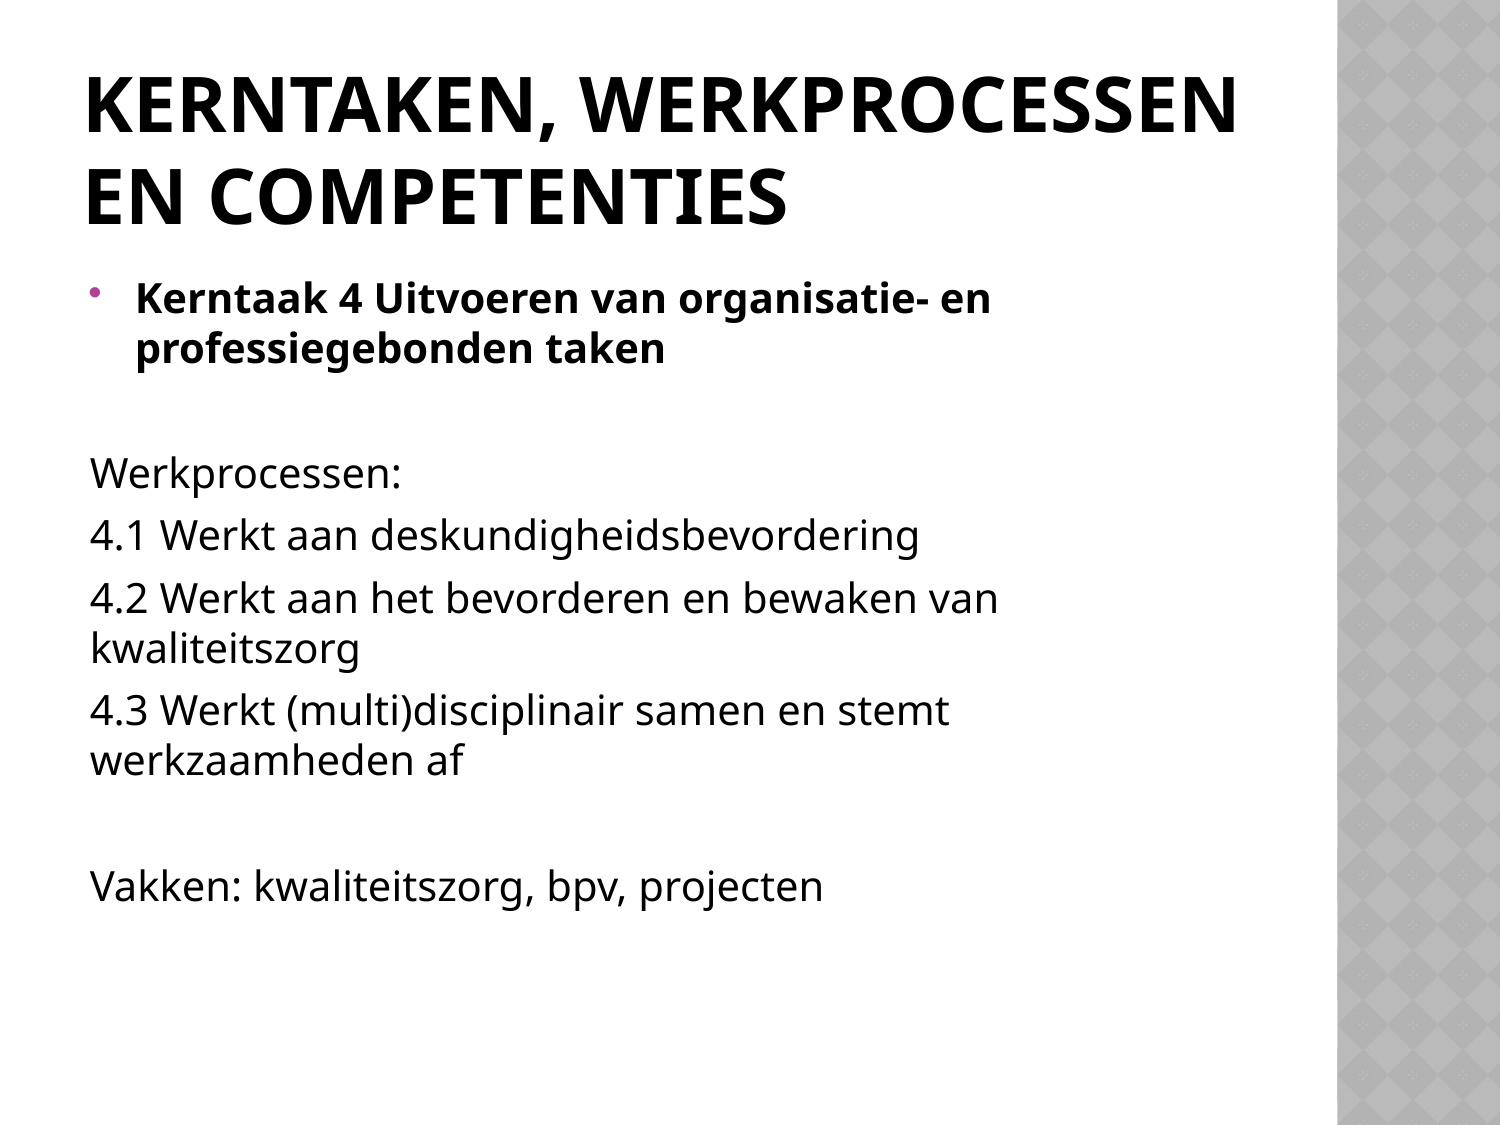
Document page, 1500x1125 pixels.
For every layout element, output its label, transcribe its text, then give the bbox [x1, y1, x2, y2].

title Kerntaken, werkprocessen en competenties [75, 52, 1263, 240]
list Kerntaak 4 Uitvoeren van organisatie- en professiegebonden taken Werkprocessen: 4.1 Werkt aan deskundigheidsbevordering 4.2 Werkt aan het bevorderen en bewaken van kwaliteitszorg 4.3 Werkt (multi)disciplinair samen en stemt werkzaamheden af Vakken: kwaliteitszorg, bpv, projecten [75, 264, 1263, 1059]
